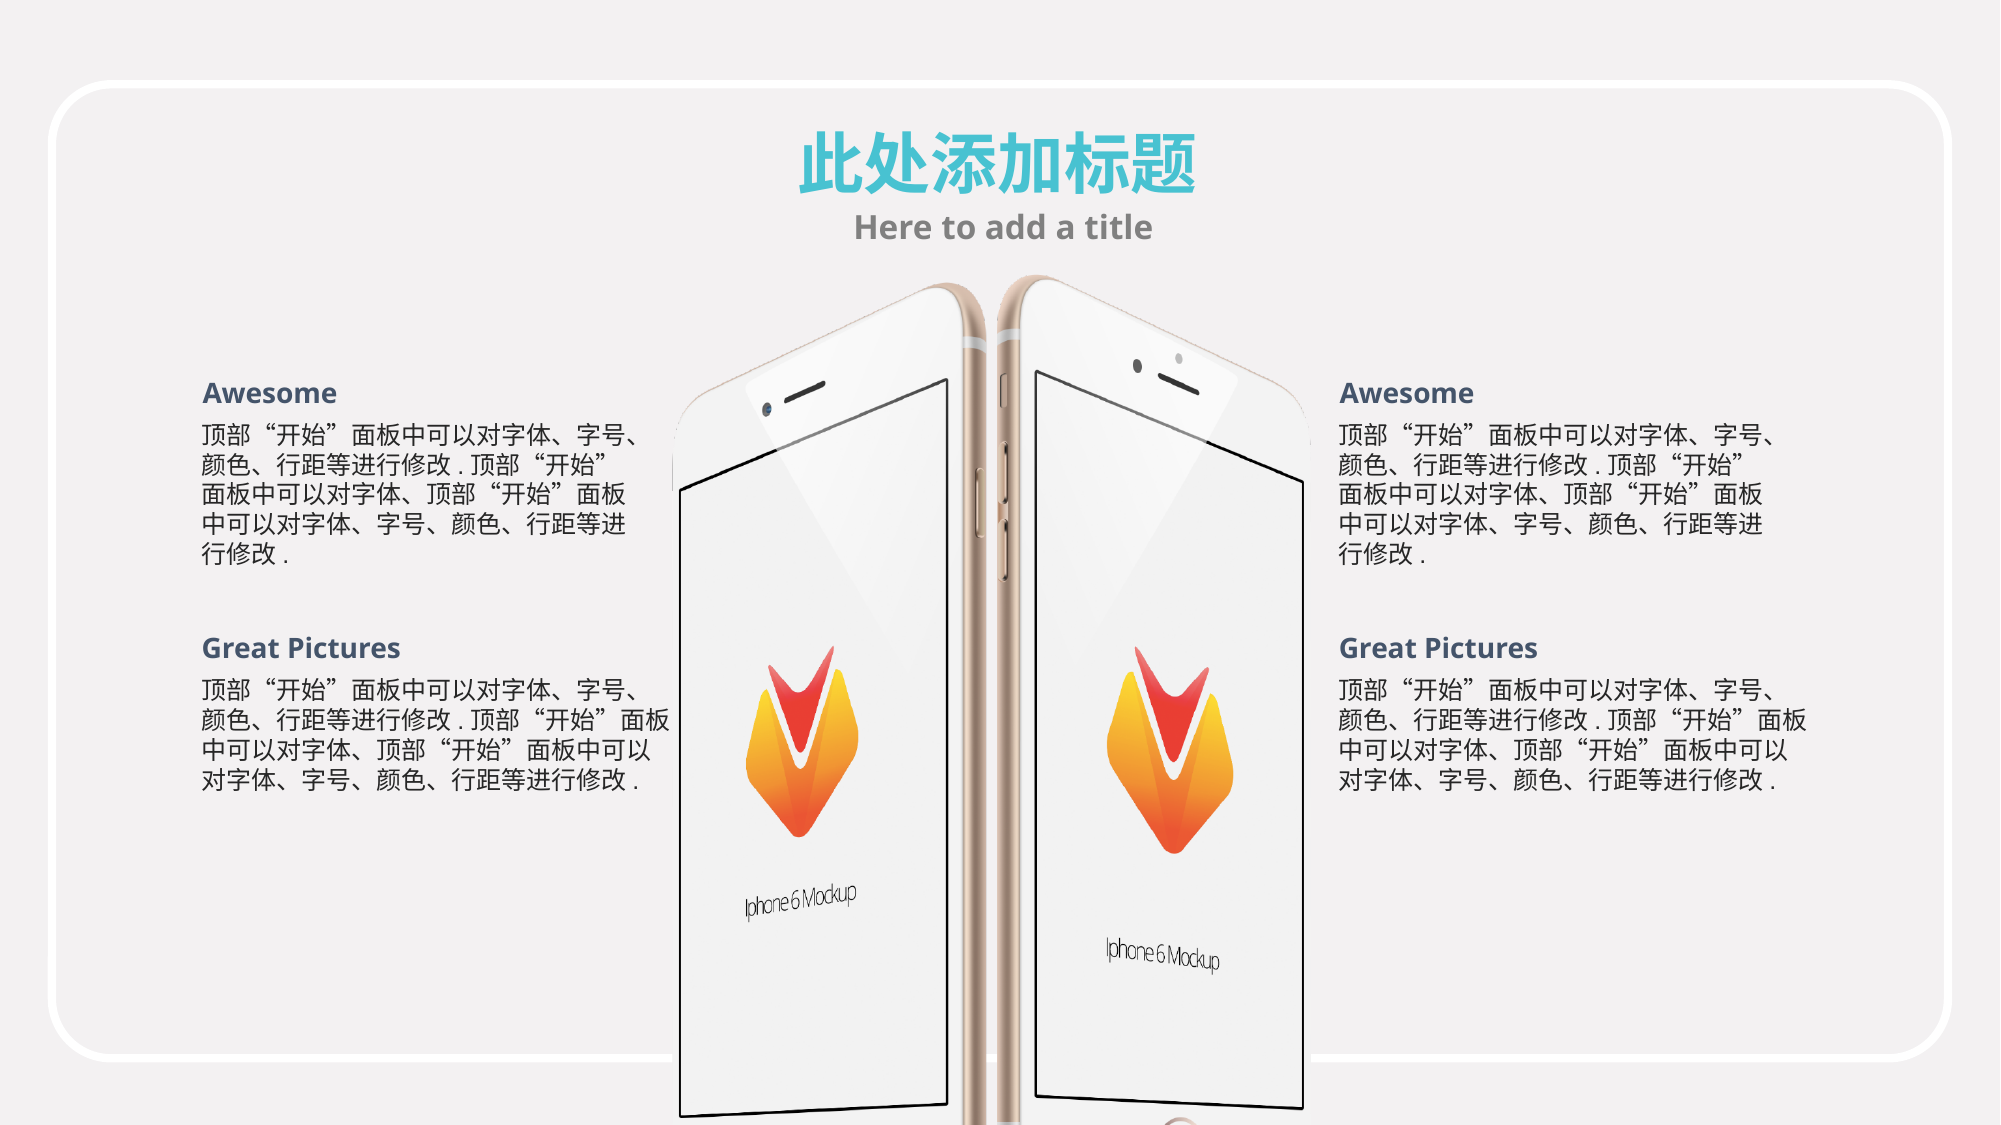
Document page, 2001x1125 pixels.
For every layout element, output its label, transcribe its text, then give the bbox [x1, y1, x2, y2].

text_box 顶部“开始”面板中可以对字体、字号、颜色、行距等进行修改.顶部“开始”面板中可以对字体、顶部“开始”面板中可以对字体、字号、颜色、行距等进行修改. [1446, 666, 1823, 802]
text_box Great Pictures [1446, 622, 1554, 672]
text_box Great Pictures [186, 622, 417, 672]
text_box 顶部“开始”面板中可以对字体、字号、颜色、行距等进行修改.顶部“开始”面板中可以对字体、顶部“开始”面板中可以对字体、字号、颜色、行距等进行修改. [1446, 411, 1792, 577]
text_box 顶部“开始”面板中可以对字体、字号、颜色、行距等进行修改.顶部“开始”面板中可以对字体、顶部“开始”面板中可以对字体、字号、颜色、行距等进行修改. [186, 411, 545, 577]
text_box 顶部“开始”面板中可以对字体、字号、颜色、行距等进行修改.顶部“开始”面板中可以对字体、顶部“开始”面板中可以对字体、字号、颜色、行距等进行修改. [186, 666, 545, 802]
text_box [782, 114, 1220, 255]
text_box Awesome [187, 367, 353, 416]
picture [545, 254, 1446, 1125]
text_box Awesome [1446, 367, 1490, 416]
